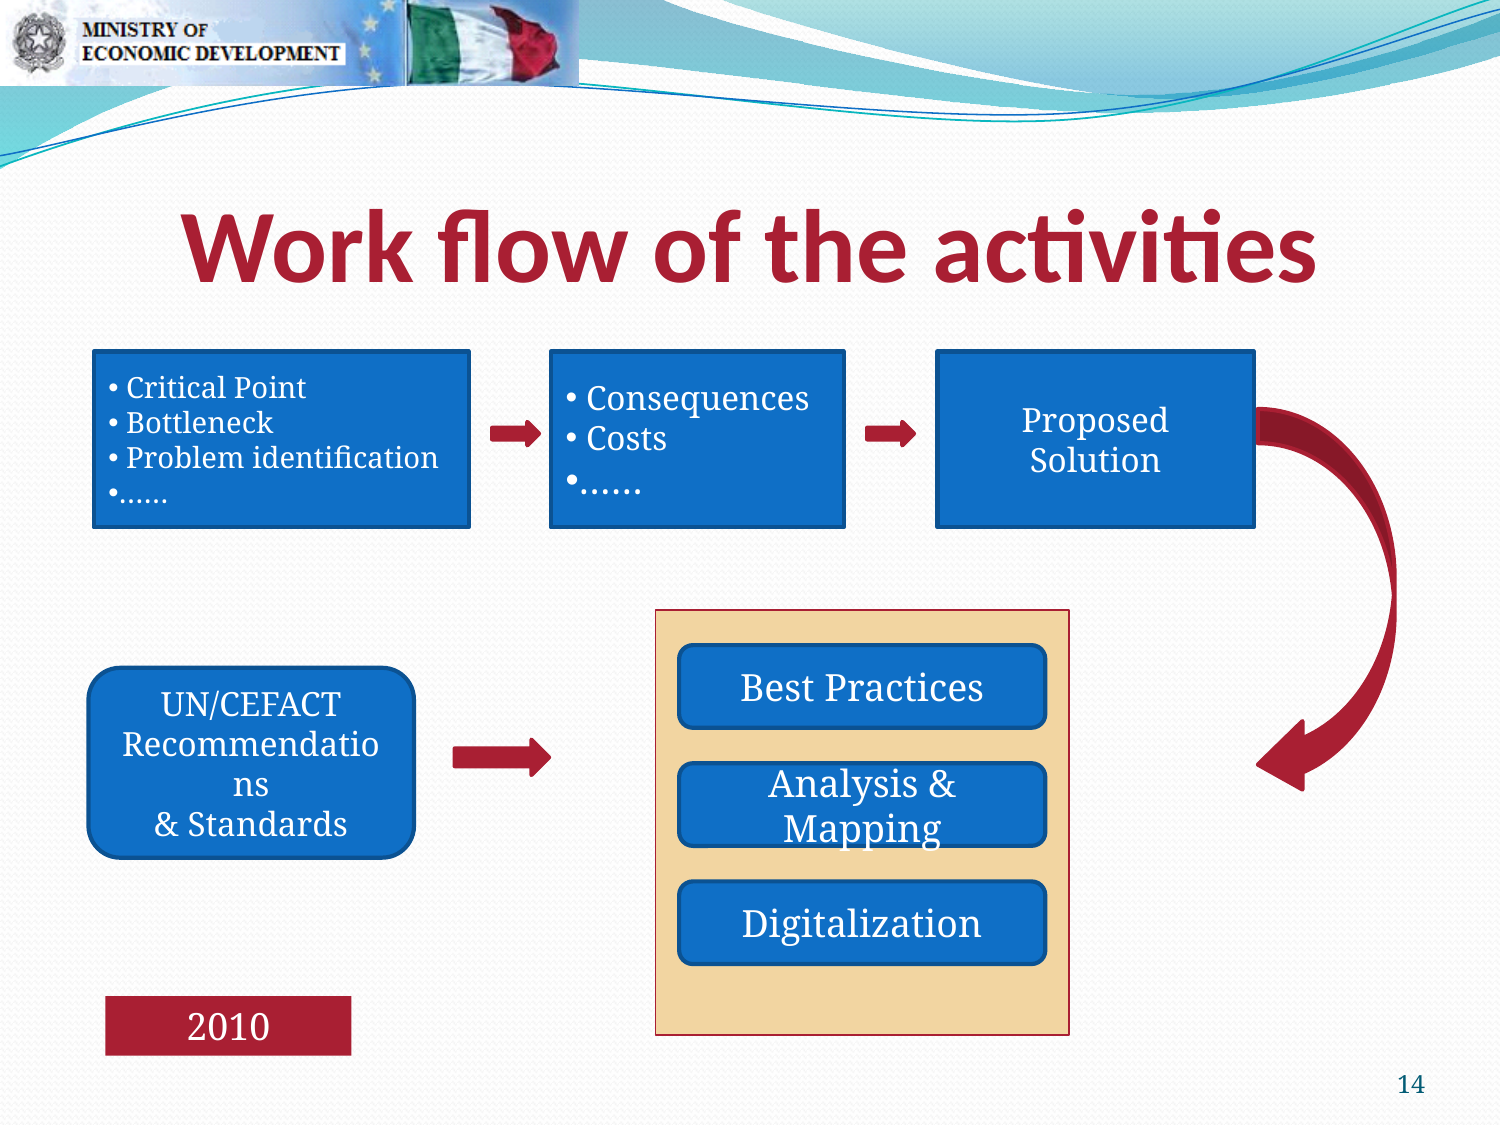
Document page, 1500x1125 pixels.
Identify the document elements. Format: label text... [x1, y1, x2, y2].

text_box [865, 419, 917, 448]
text_box Analysis & Mapping [677, 761, 1048, 849]
text_box UN/CEFACT Recommendations & Standards [86, 665, 417, 860]
text_box Digitalization [677, 879, 1048, 967]
text_box Critical Point Bottleneck Problem identification …… [92, 349, 471, 529]
text_box Best Practices [677, 643, 1048, 730]
text_box [452, 737, 552, 777]
text_box [1255, 406, 1397, 792]
text_box 2010 [105, 996, 352, 1056]
text_box Proposed Solution [935, 349, 1256, 529]
title Work flow of the activities [75, 115, 1425, 303]
slide_number 14 [1299, 1042, 1425, 1103]
picture [0, 0, 579, 87]
text_box [490, 419, 542, 448]
list [75, 317, 1425, 1038]
text_box Consequences Costs …… [549, 349, 846, 529]
